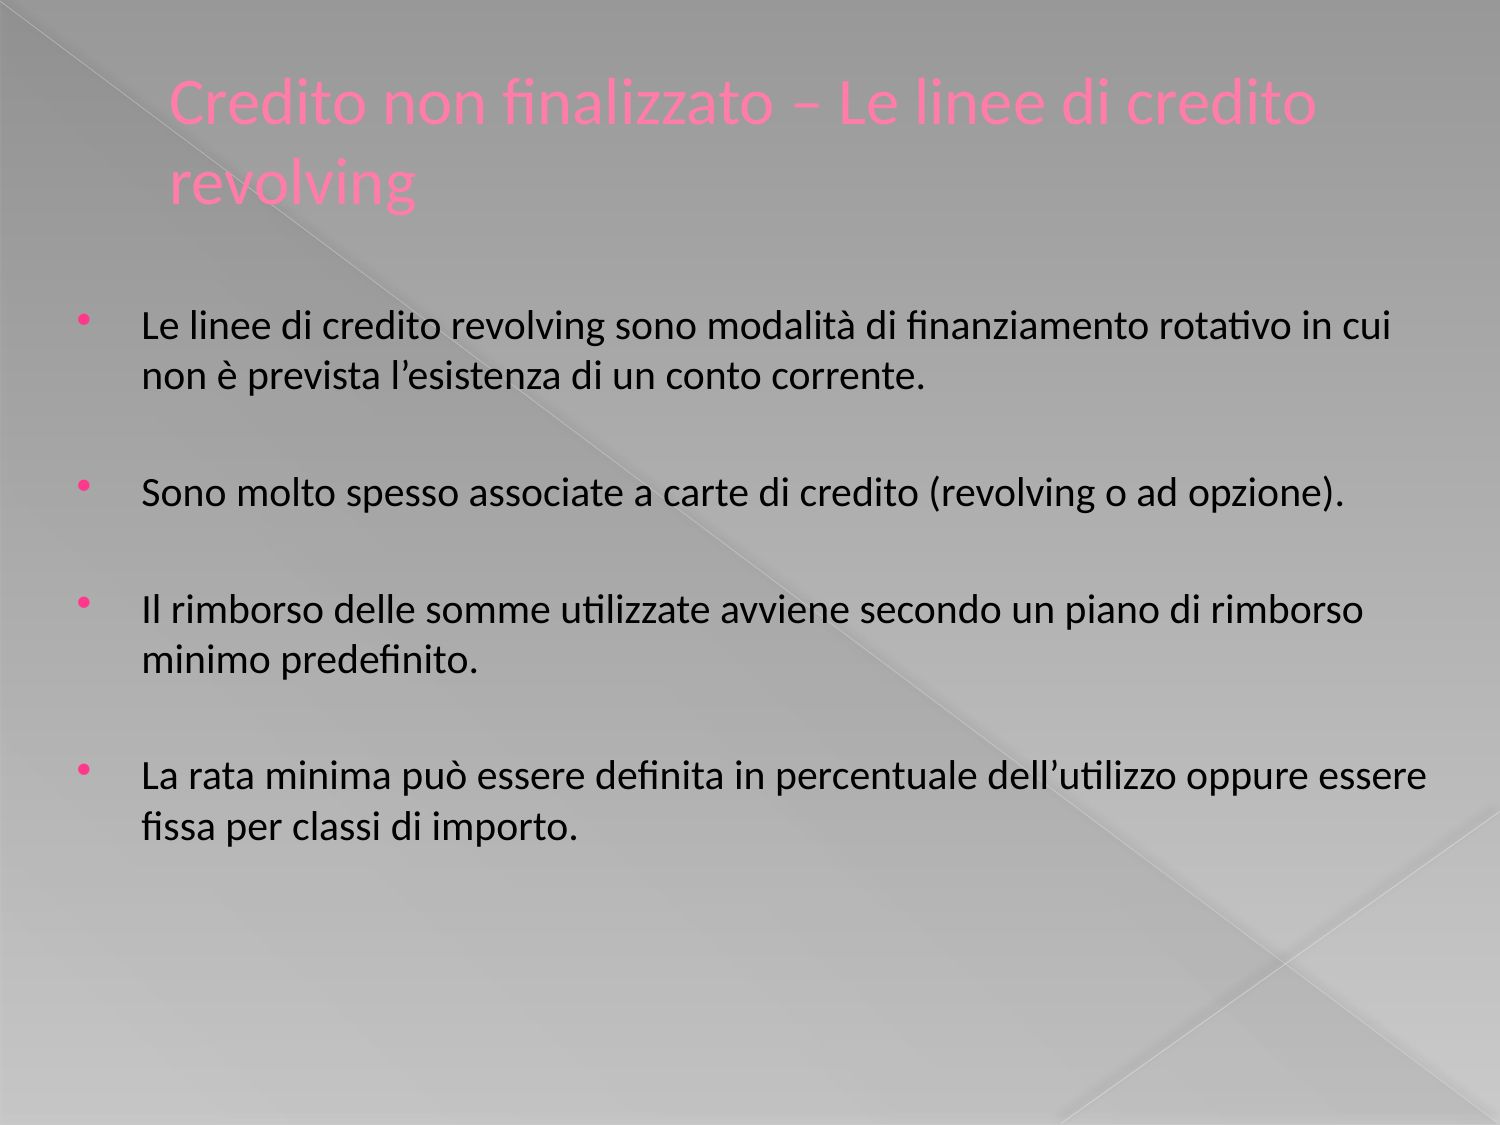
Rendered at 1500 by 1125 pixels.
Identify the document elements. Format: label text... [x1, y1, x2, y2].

title Credito non finalizzato – Le linee di credito revolving [75, 43, 1425, 232]
list Le linee di credito revolving sono modalità di finanziamento rotativo in cui non è prevista l’esistenza di un conto corrente. Sono molto spesso associate a carte di credito (revolving o ad opzione). Il rimborso delle somme utilizzate avviene secondo un piano di rimborso minimo predefinito. La rata minima può essere definita in percentuale dell’utilizzo oppure essere fissa per classi di importo. [53, 290, 1459, 1024]
